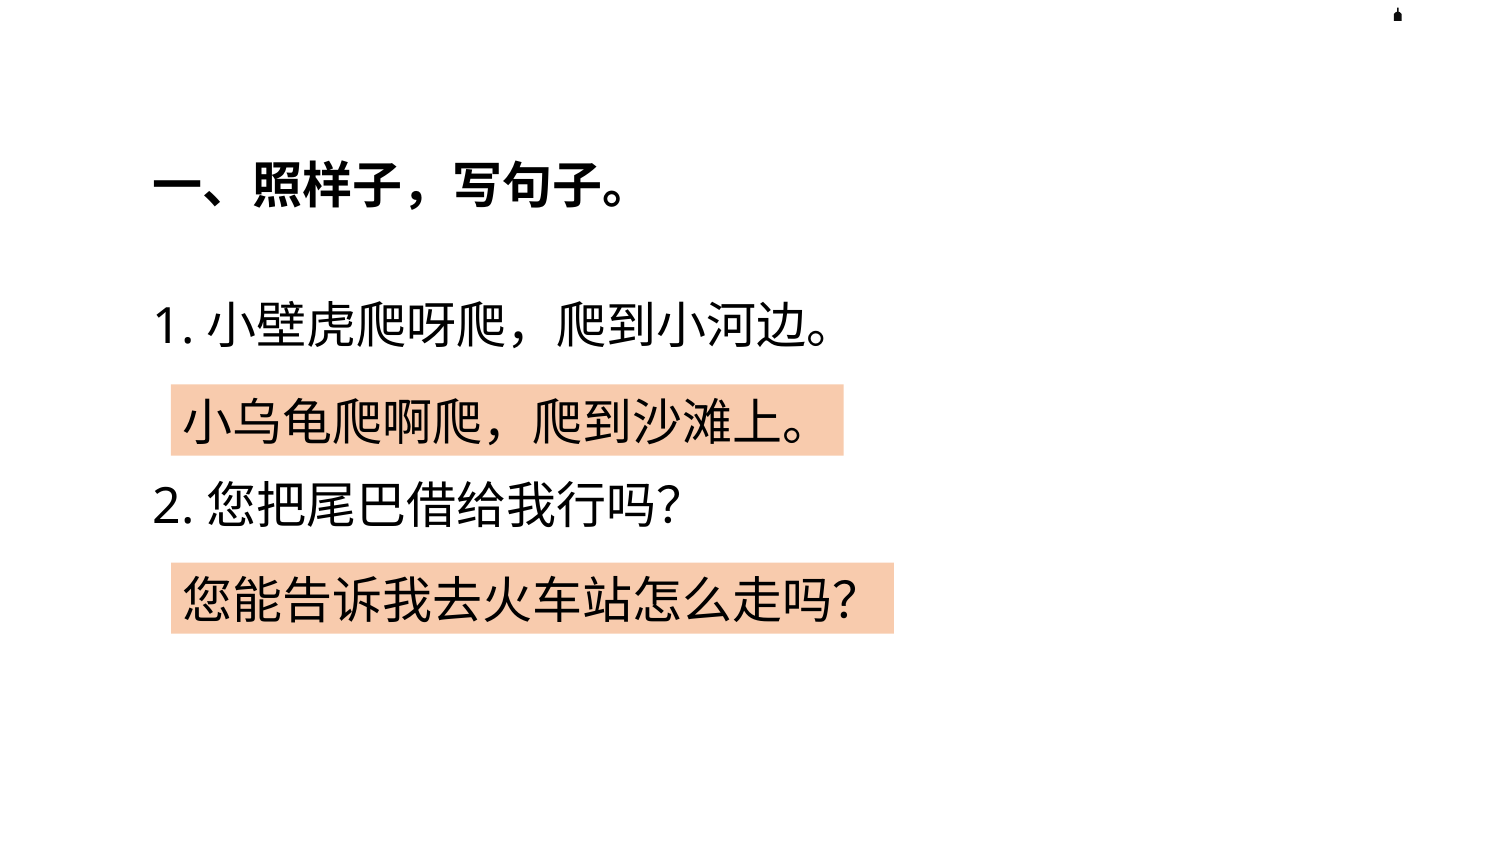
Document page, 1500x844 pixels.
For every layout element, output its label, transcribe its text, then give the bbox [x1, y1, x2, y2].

text_box 小乌龟爬啊爬，爬到沙滩上。 [170, 383, 845, 457]
text_box 一、照样子，写句子。 1.小壁虎爬呀爬，爬到小河边。 2.您把尾巴借给我行吗？ [141, 148, 1462, 540]
text_box 您能告诉我去火车站怎么走吗？ [170, 561, 895, 635]
